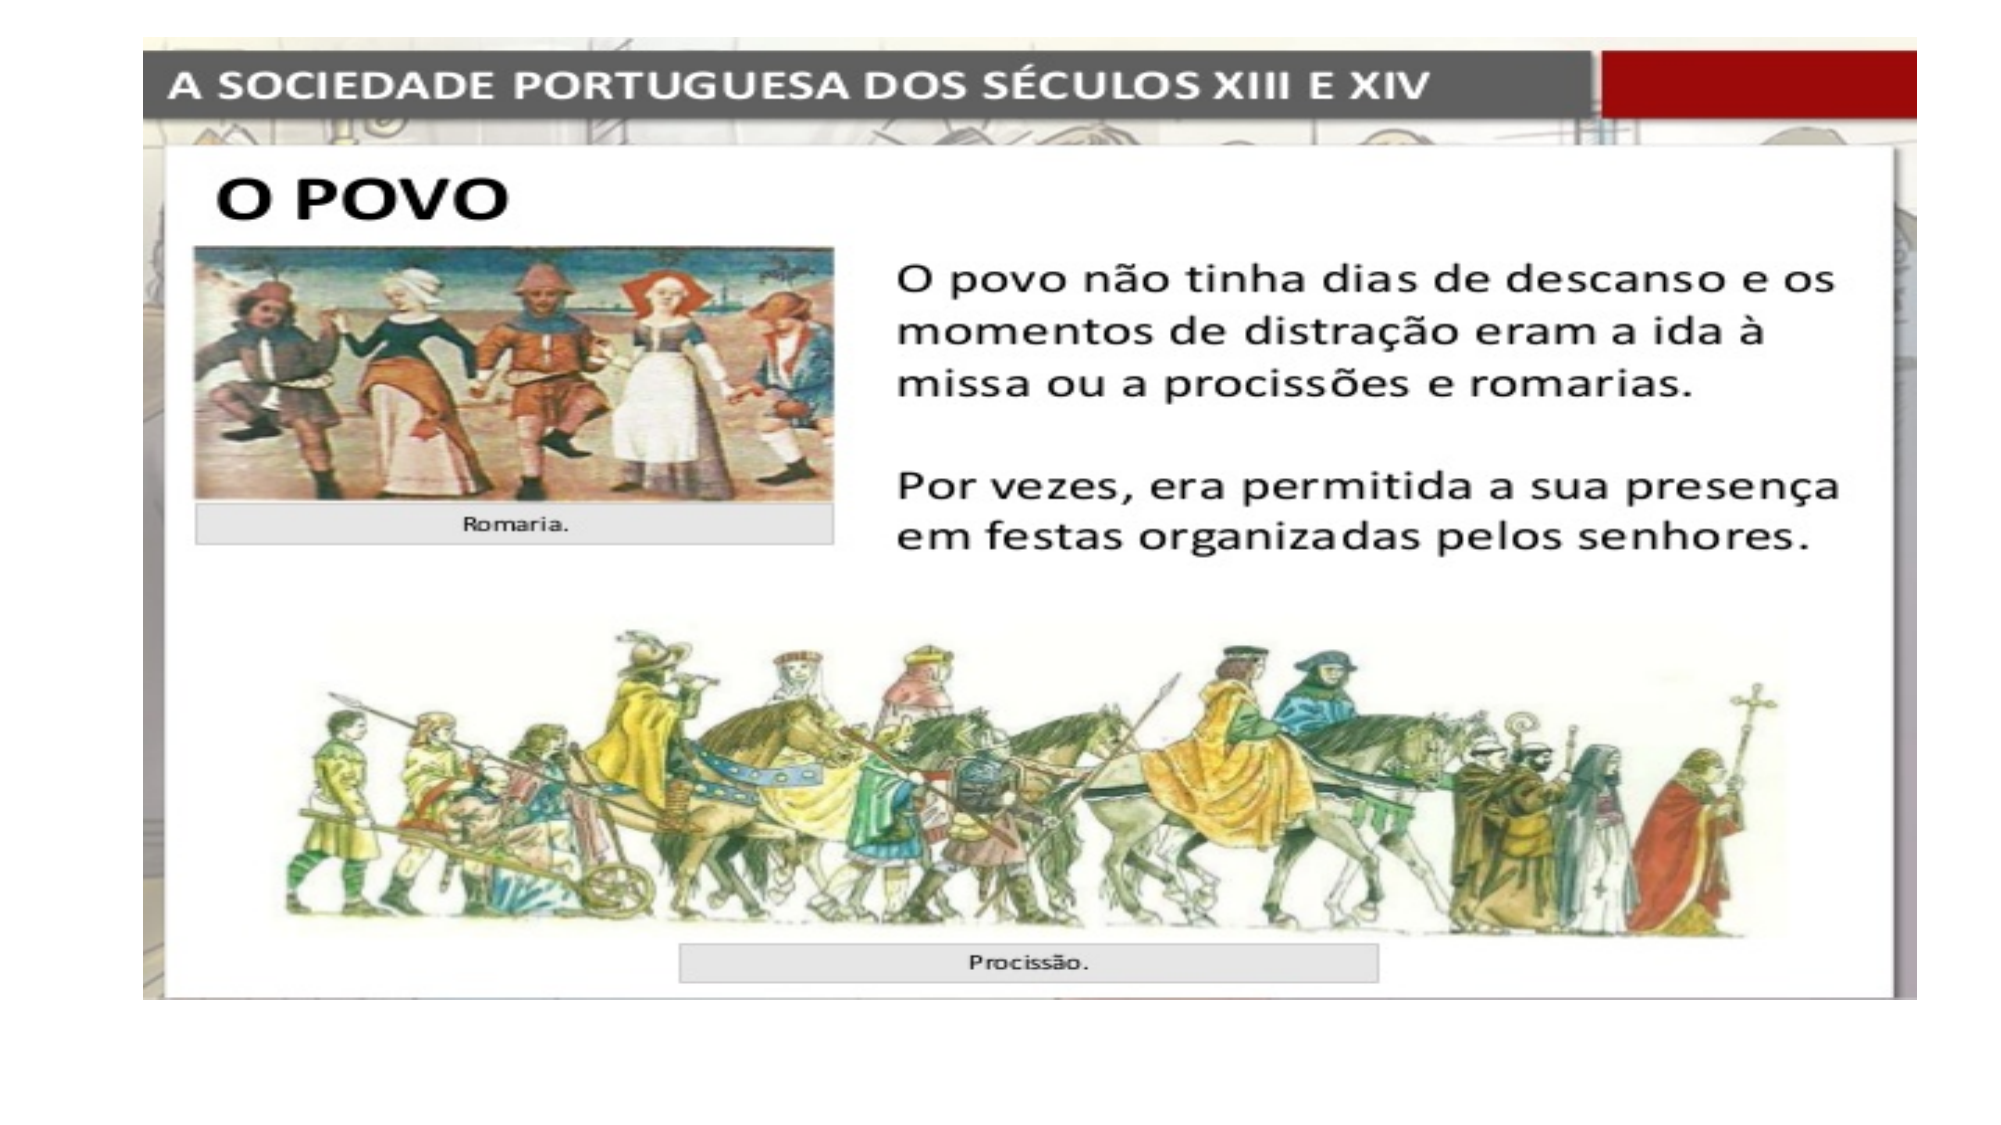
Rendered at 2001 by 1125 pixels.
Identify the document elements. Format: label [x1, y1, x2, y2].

list [143, 37, 1917, 1000]
